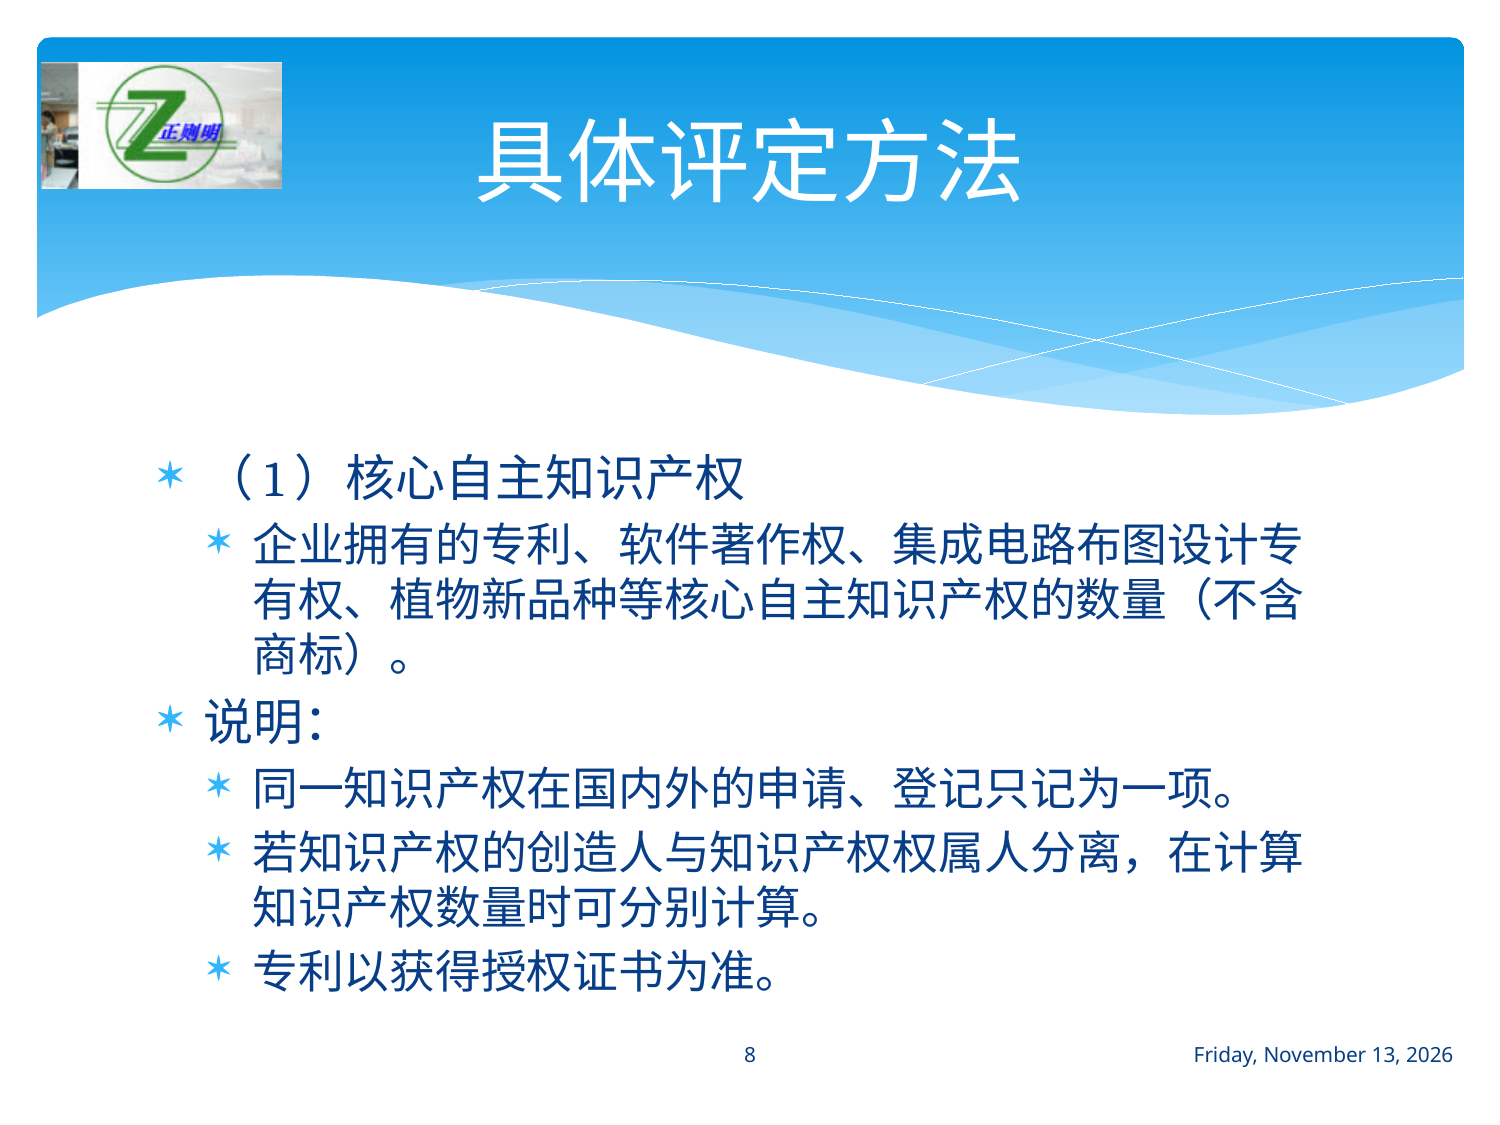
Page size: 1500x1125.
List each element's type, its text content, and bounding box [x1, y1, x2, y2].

slide_number 8 [654, 1025, 846, 1086]
picture [41, 63, 75, 189]
list （1）核心自主知识产权 企业拥有的专利、软件著作权、集成电路布图设计专有权、植物新品种等核心自主知识产权的数量（不含商标）。 说明： 同一知识产权在国内外的申请、登记只记为一项。 若知识产权的创造人与知识产权权属人分离，在计算知识产权数量时可分别计算。 专利以获得授权证书为准。 [143, 438, 1359, 1005]
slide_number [847, 1025, 1469, 1086]
title 具体评定方法 [75, 55, 1425, 261]
